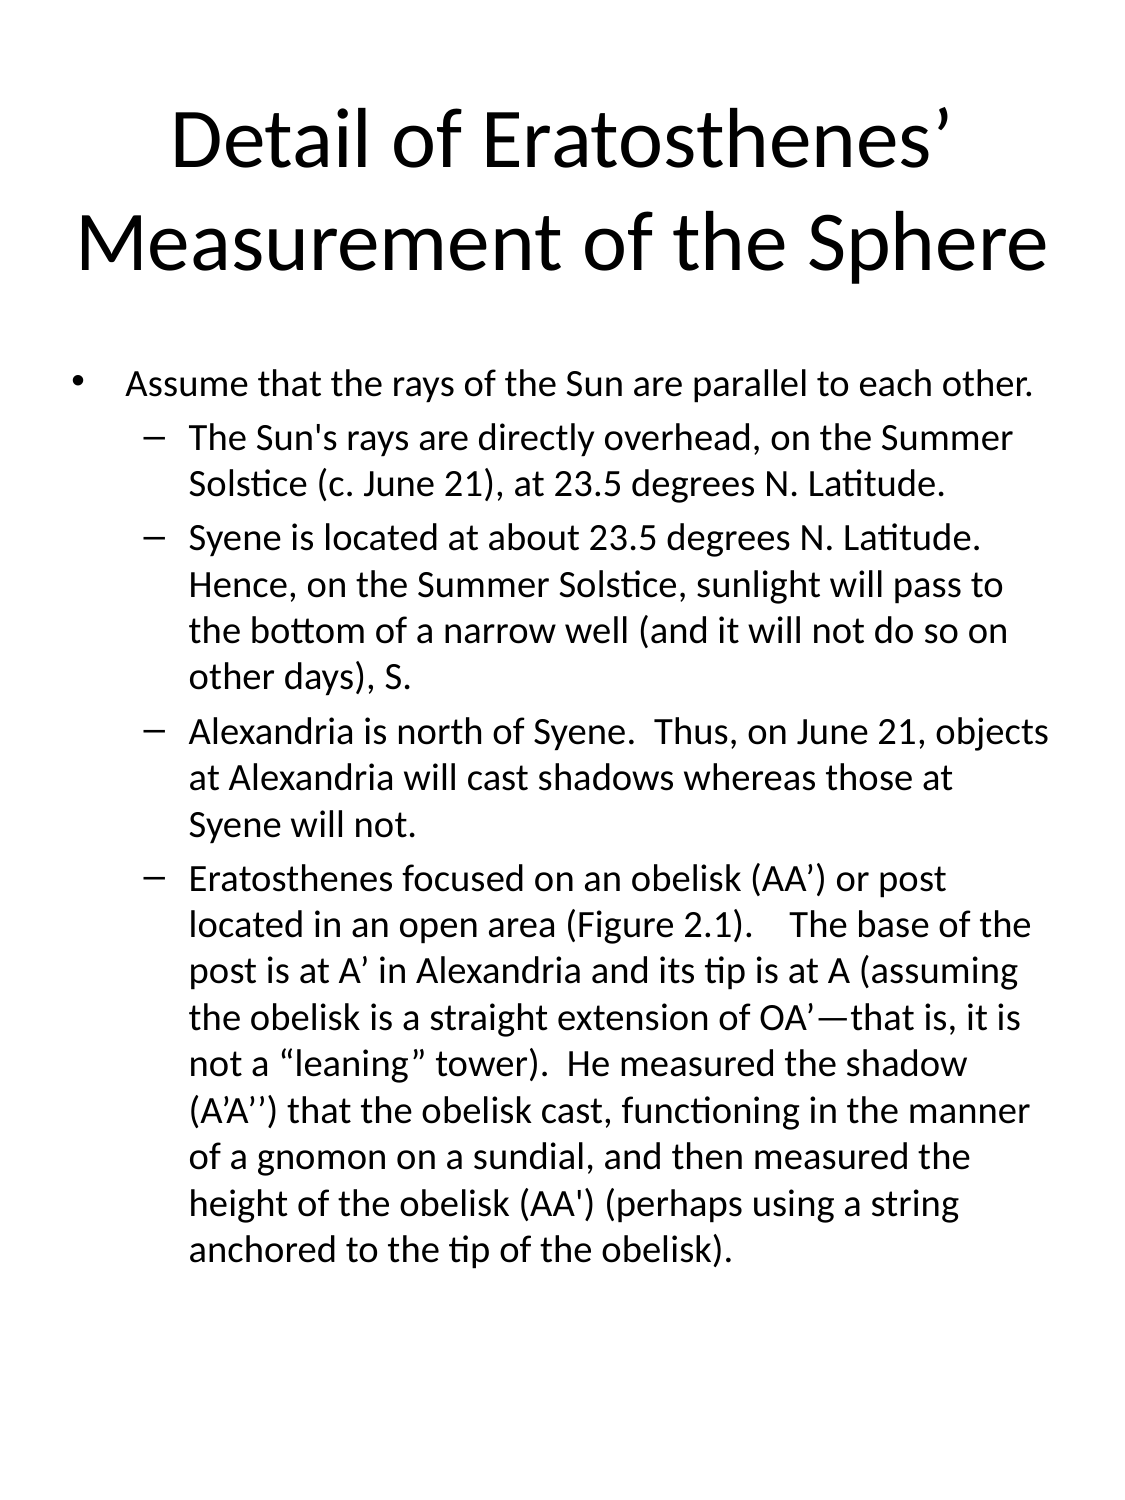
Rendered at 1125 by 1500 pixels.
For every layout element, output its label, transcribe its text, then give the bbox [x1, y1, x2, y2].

title Detail of Eratosthenes’ Measurement of the Sphere [56, 60, 1069, 310]
list Assume that the rays of the Sun are parallel to each other. The Sun's rays are directly overhead, on the Summer Solstice (c. June 21), at 23.5 degrees N. Latitude. Syene is located at about 23.5 degrees N. Latitude. Hence, on the Summer Solstice, sunlight will pass to the bottom of a narrow well (and it will not do so on other days), S. Alexandria is north of Syene. Thus, on June 21, objects at Alexandria will cast shadows whereas those at Syene will not. Eratosthenes focused on an obelisk (AA’) or post located in an open area (Figure 2.1). The base of the post is at A’ in Alexandria and its tip is at A (assuming the obelisk is a straight extension of OA’—that is, it is not a “leaning” tower). He measured the shadow (A’A’’) that the obelisk cast, functioning in the manner of a gnomon on a sundial, and then measured the height of the obelisk (AA') (perhaps using a string anchored to the tip of the obelisk). [56, 350, 1069, 1340]
